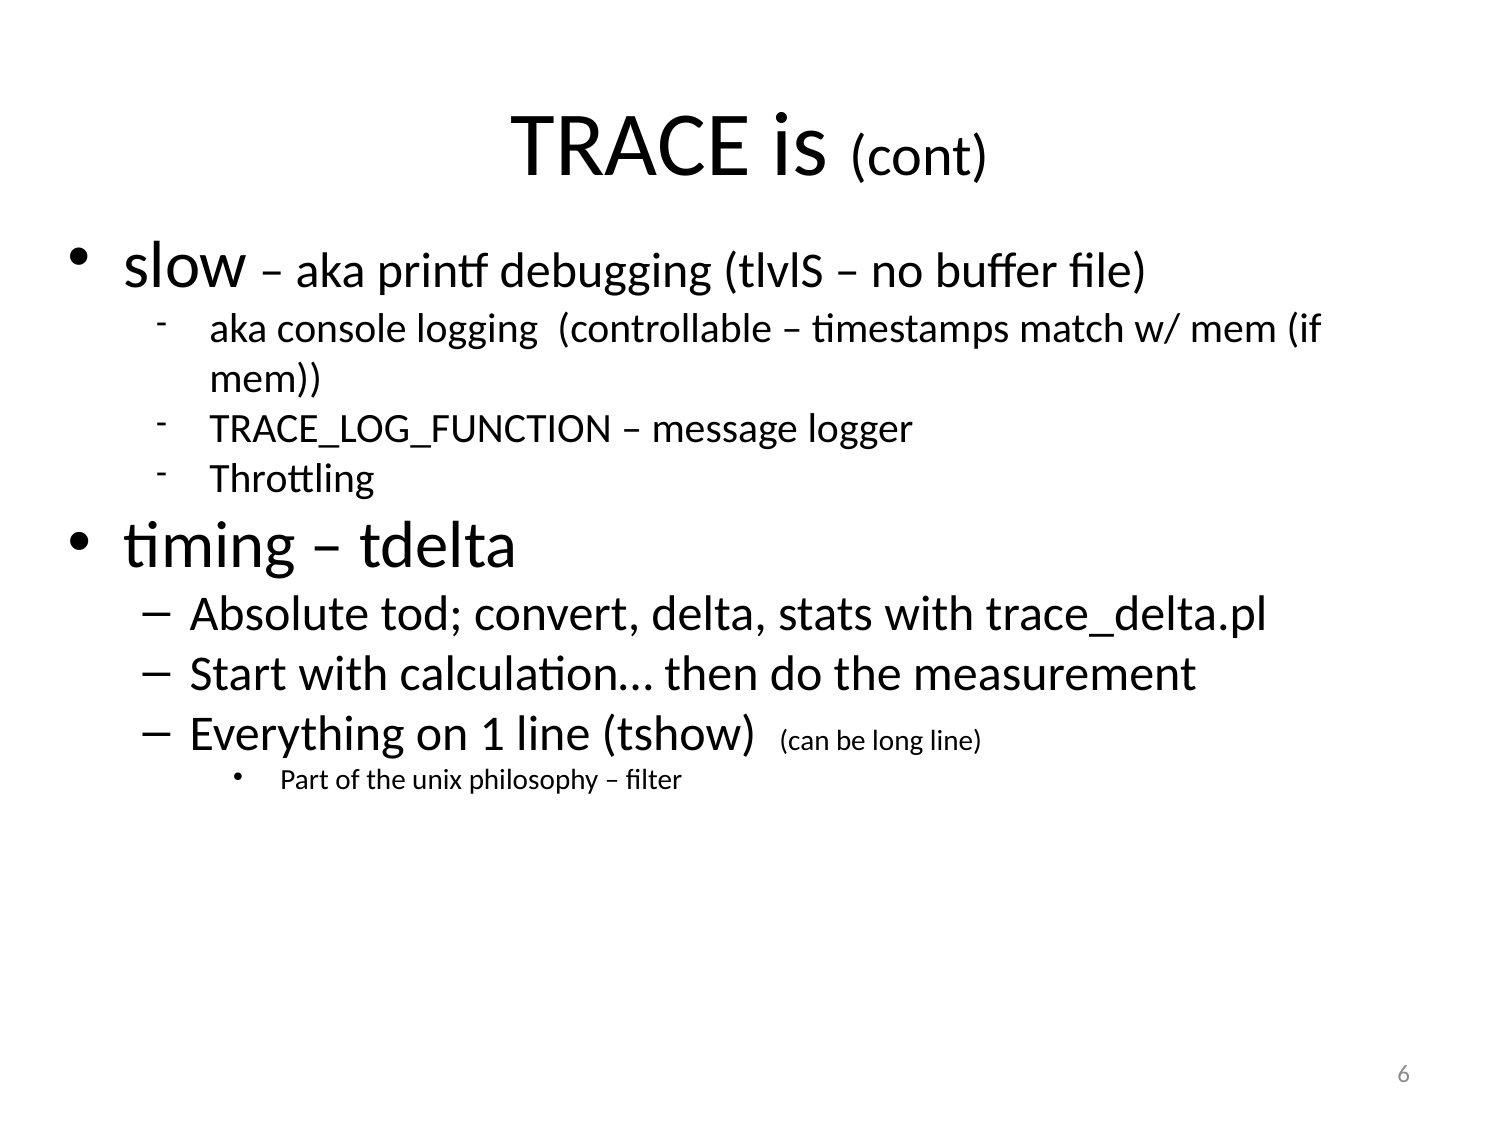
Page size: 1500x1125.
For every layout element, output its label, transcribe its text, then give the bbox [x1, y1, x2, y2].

text_box <number> [1074, 1042, 1425, 1103]
text_box slow – aka printf debugging (tlvlS – no buffer file) aka console logging (controllable – timestamps match w/ mem (if mem)) TRACE_LOG_FUNCTION – message logger Throttling timing – tdelta Absolute tod; convert, delta, stats with trace_delta.pl Start with calculation… then do the measurement Everything on 1 line (tshow) (can be long line) Part of the unix philosophy – filter [52, 213, 1441, 1043]
text_box TRACE is (cont) [75, 45, 1425, 213]
